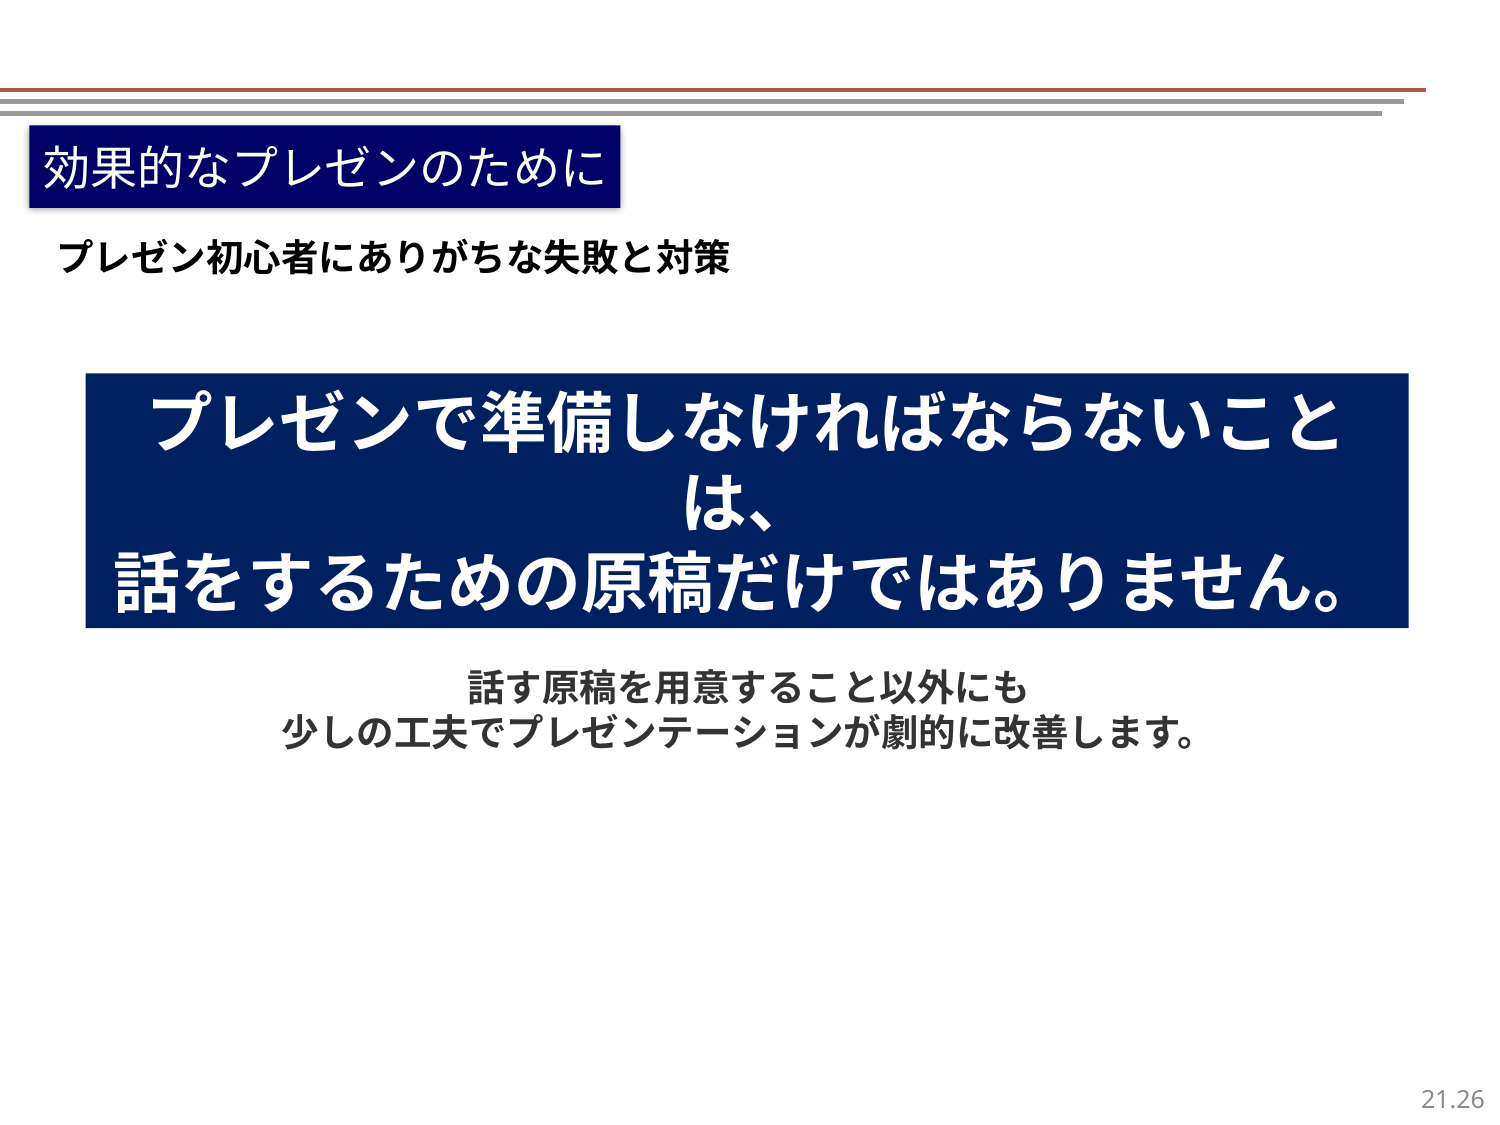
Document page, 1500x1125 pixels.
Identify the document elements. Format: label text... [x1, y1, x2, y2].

text_box 話す原稿を用意すること以外にも 少しの工夫でプレゼンテーションが劇的に改善します。 [85, 656, 1412, 762]
text_box 効果的なプレゼンのために [29, 125, 621, 208]
text_box プレゼンで準備しなければならないことは、 話をするための原稿だけではありません。 [85, 373, 1409, 629]
text_box プレゼン初心者にありがちな失敗と対策 [41, 226, 1459, 289]
slide_number 25 [1381, 1065, 1500, 1125]
